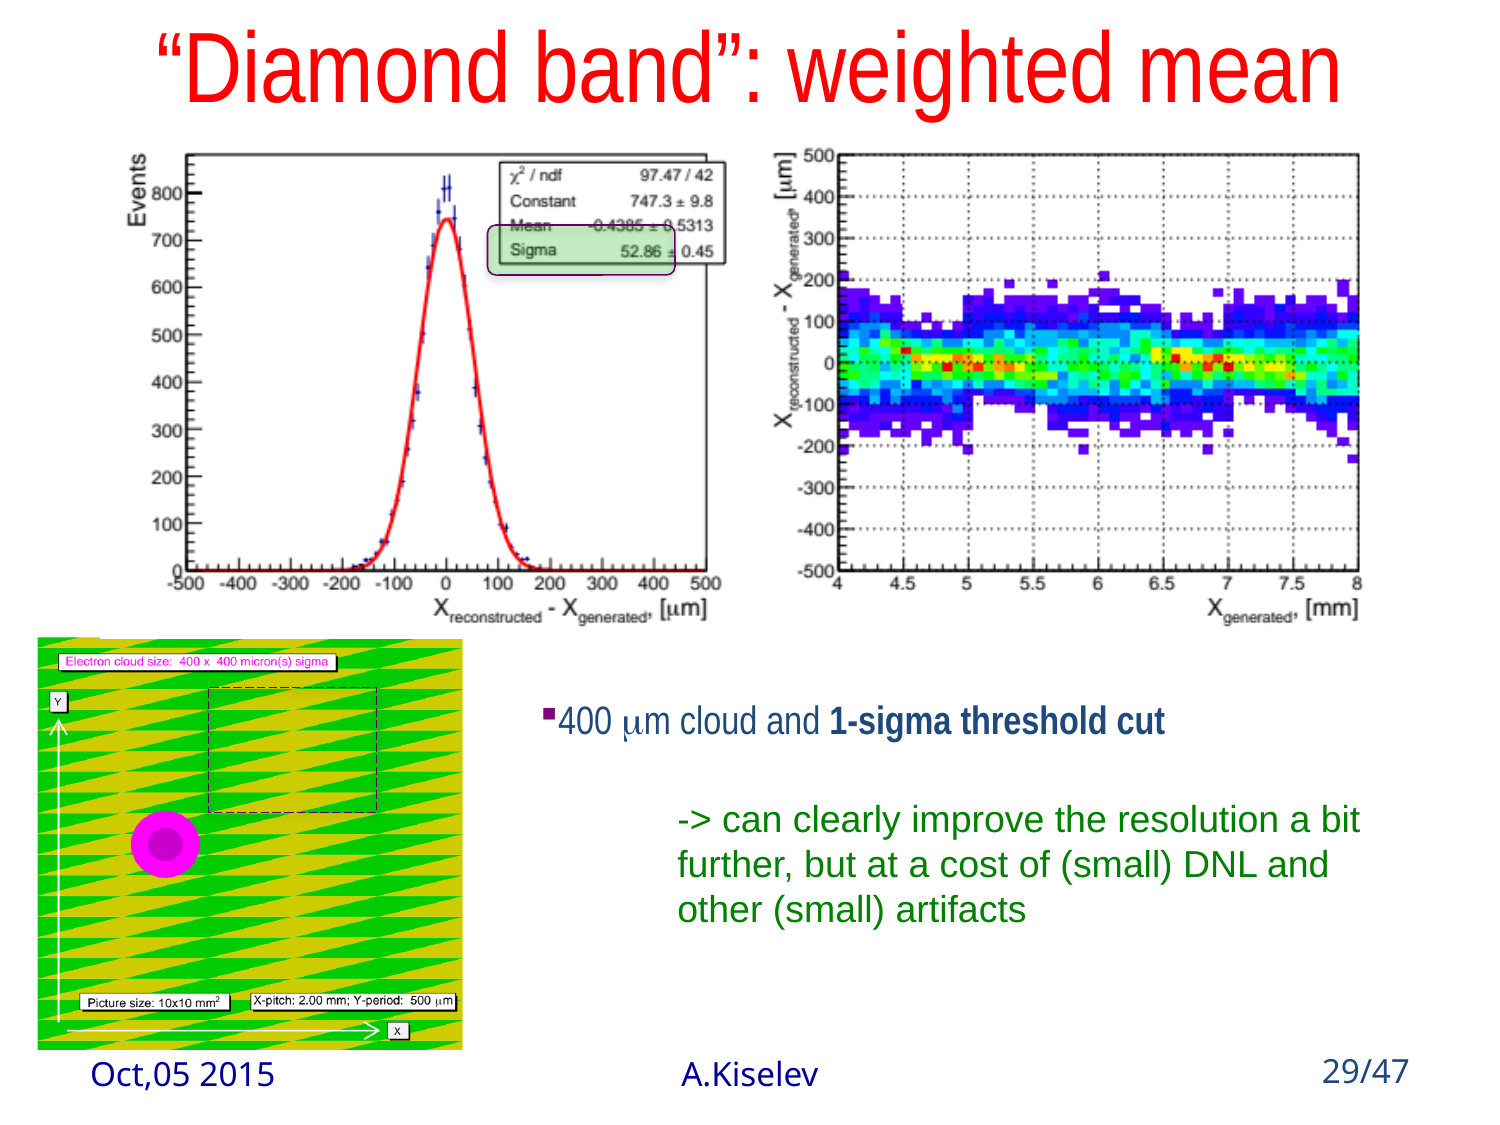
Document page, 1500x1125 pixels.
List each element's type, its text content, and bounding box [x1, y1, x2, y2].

title “Diamond band”: weighted mean [0, 0, 1500, 125]
text_box 400 mm cloud and 1-sigma threshold cut [524, 687, 1500, 775]
text_box -> can clearly improve the resolution a bit further, but at a cost of (small) DNL and other (small) artifacts [662, 787, 1388, 938]
footer A.Kiselev [512, 1042, 988, 1103]
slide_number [75, 1060, 425, 1103]
slide_number 29/47 [1074, 1042, 1425, 1103]
picture [37, 124, 1400, 1051]
